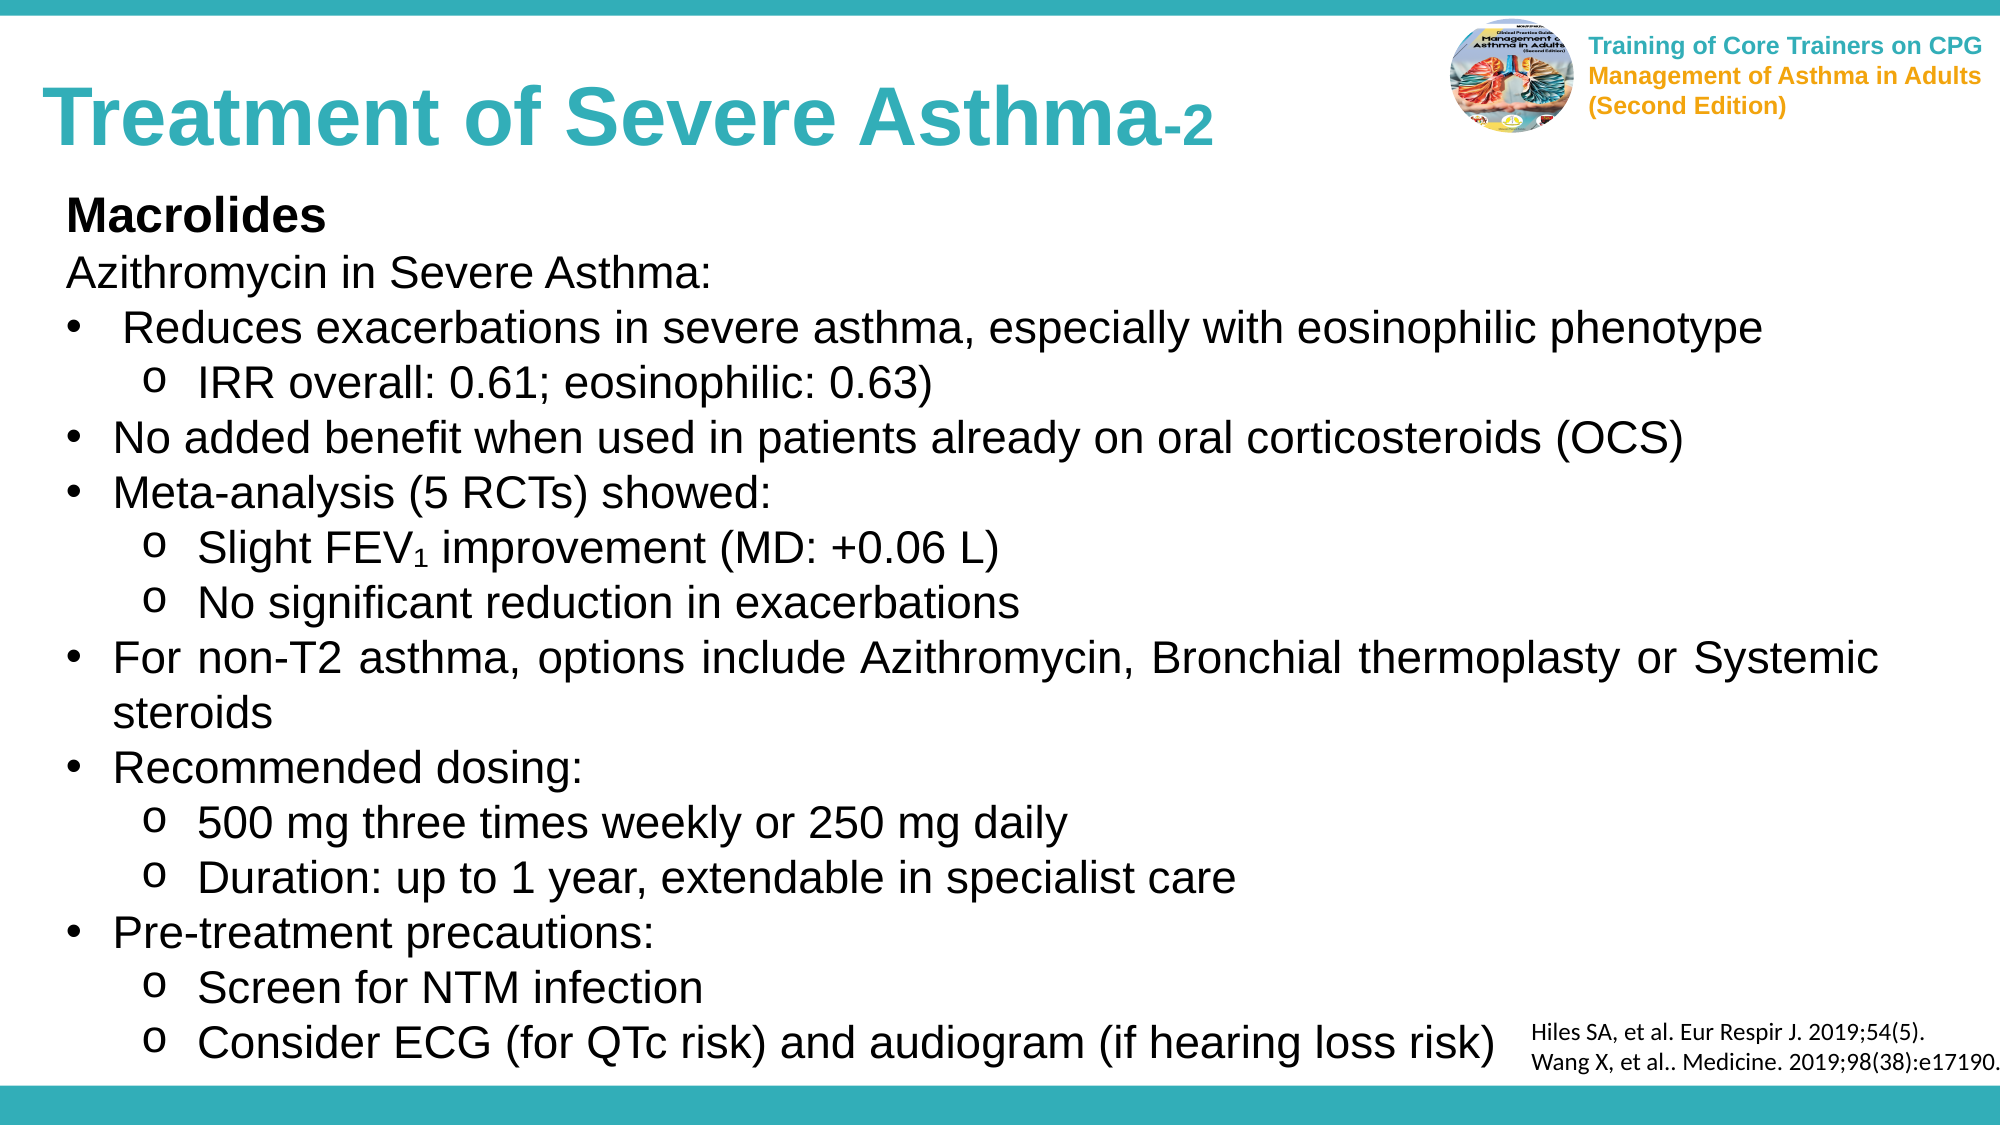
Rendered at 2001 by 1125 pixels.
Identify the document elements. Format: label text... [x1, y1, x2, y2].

picture [1449, 18, 1574, 133]
list Treatment of Severe Asthma-2 [27, 49, 1443, 176]
text_box Macrolides Azithromycin in Severe Asthma: Reduces exacerbations in severe asthma, especially with eosinophilic phenotype IRR overall: 0.61; eosinophilic: 0.63) No added benefit when used in patients already on oral corticosteroids (OCS) Meta-analysis (5 RCTs) showed: Slight FEV₁ improvement (MD: +0.06 L) No significant reduction in exacerbations For non-T2 asthma, options include Azithromycin, Bronchial thermoplasty or Systemic steroids Recommended dosing: 500 mg three times weekly or 250 mg daily Duration: up to 1 year, extendable in specialist care Pre-treatment precautions: Screen for NTM infection Consider ECG (for QTc risk) and audiogram (if hearing loss risk) [51, 175, 1896, 1075]
text_box Hiles SA, et al. Eur Respir J. 2019;54(5). Wang X, et al.. Medicine. 2019;98(38):e17190. [1516, 1008, 2000, 1084]
